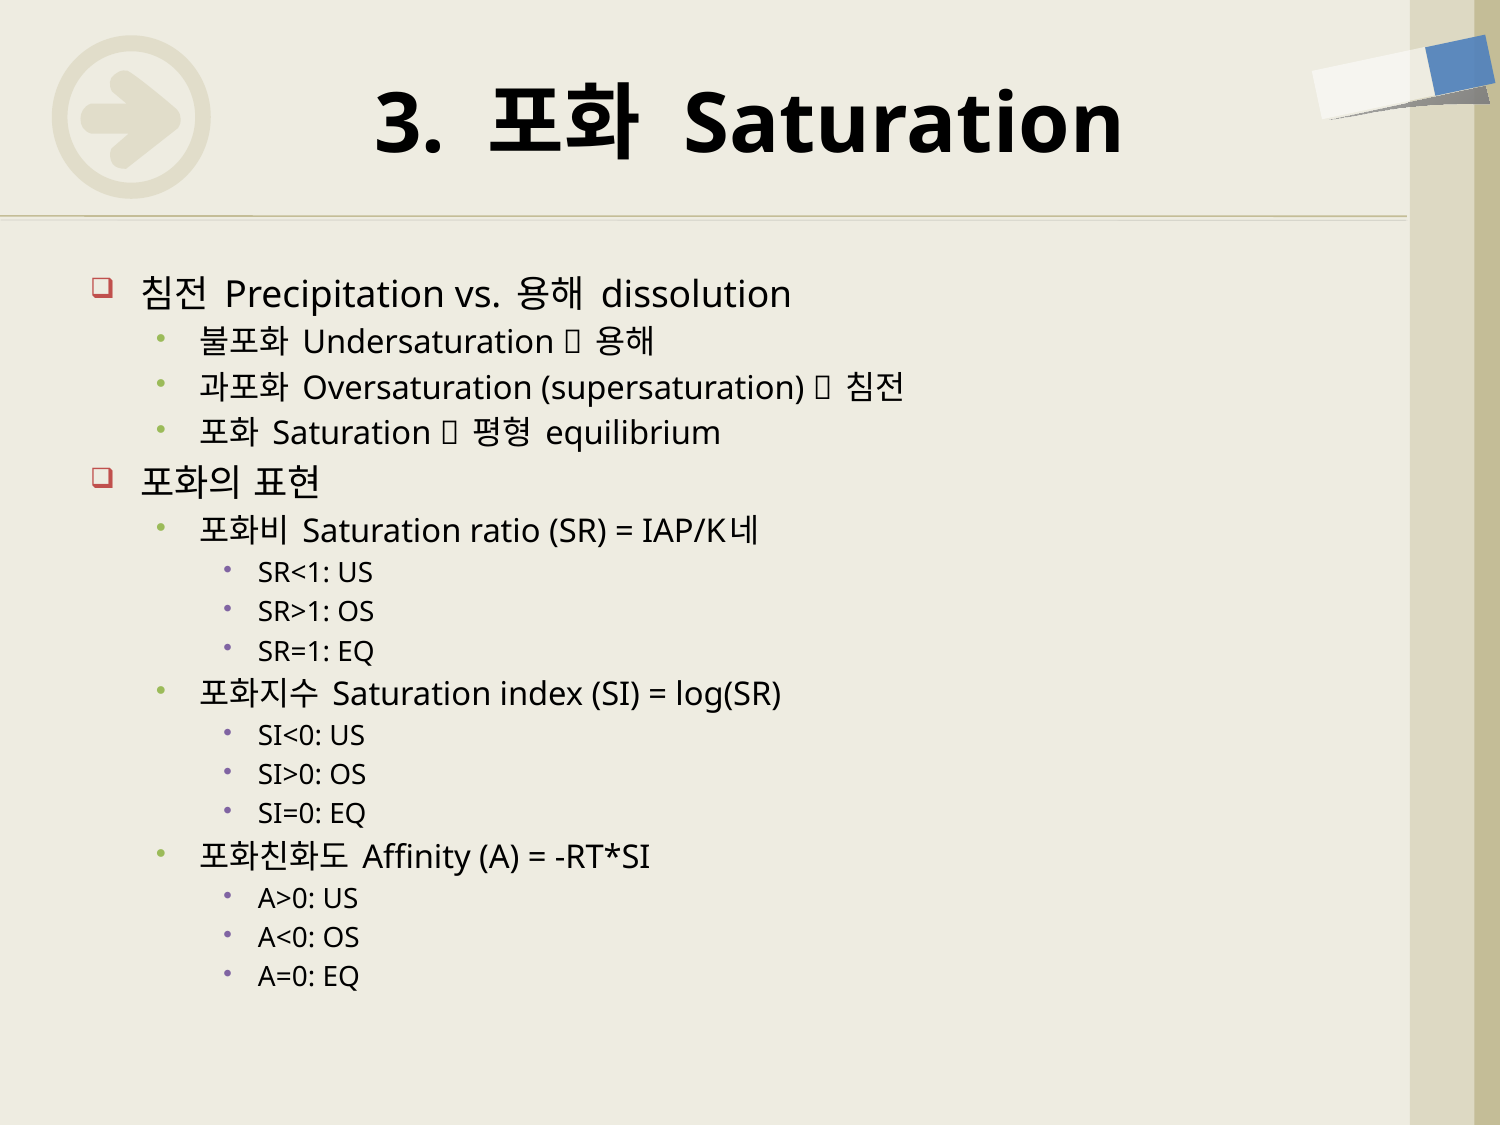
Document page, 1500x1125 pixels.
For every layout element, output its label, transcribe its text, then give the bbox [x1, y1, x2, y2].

title 3. 포화 Saturation [75, 24, 1425, 213]
list 침전 Precipitation vs. 용해 dissolution 불포화 Undersaturation  용해 과포화 Oversaturation (supersaturation)  침전 포화 Saturation  평형 equilibrium 포화의 표현 포화비 Saturation ratio (SR) = IAP/K네 SR<1: US SR>1: OS SR=1: EQ 포화지수 Saturation index (SI) = log(SR) SI<0: US SI>0: OS SI=0: EQ 포화친화도 Affinity (A) = -RT*SI A>0: US A<0: OS A=0: EQ [75, 262, 1406, 1005]
